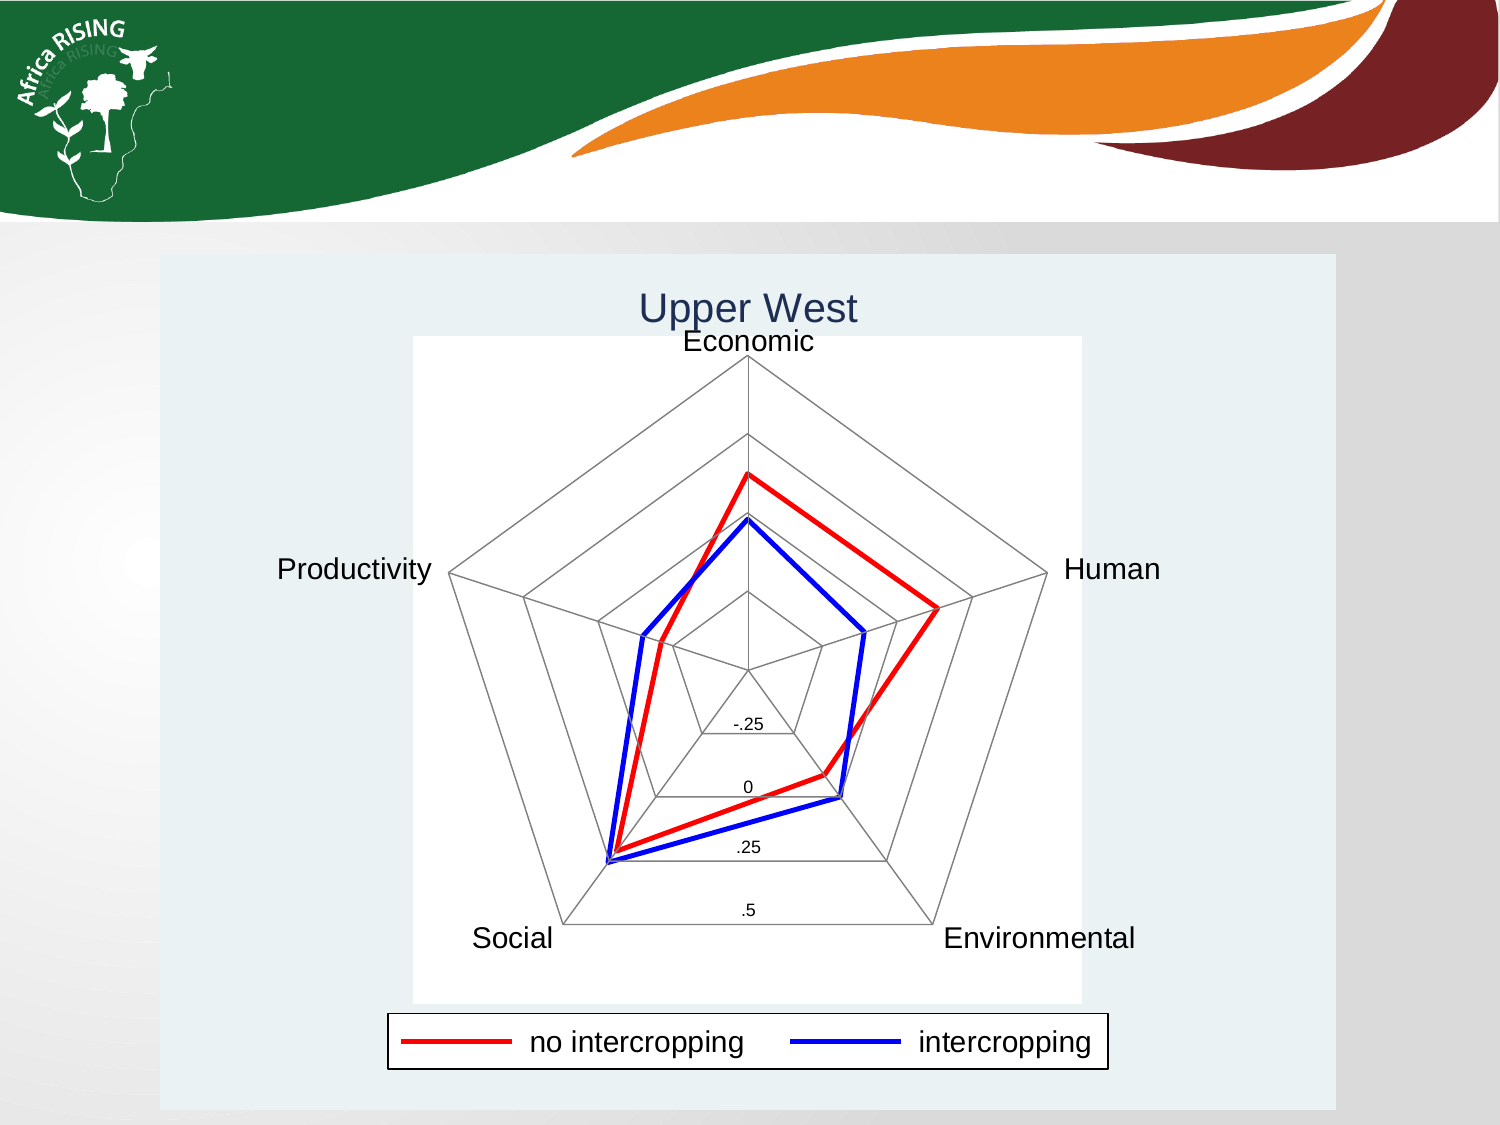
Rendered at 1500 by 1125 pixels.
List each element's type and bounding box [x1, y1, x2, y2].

picture [149, 243, 1346, 1120]
picture [0, 0, 1499, 222]
